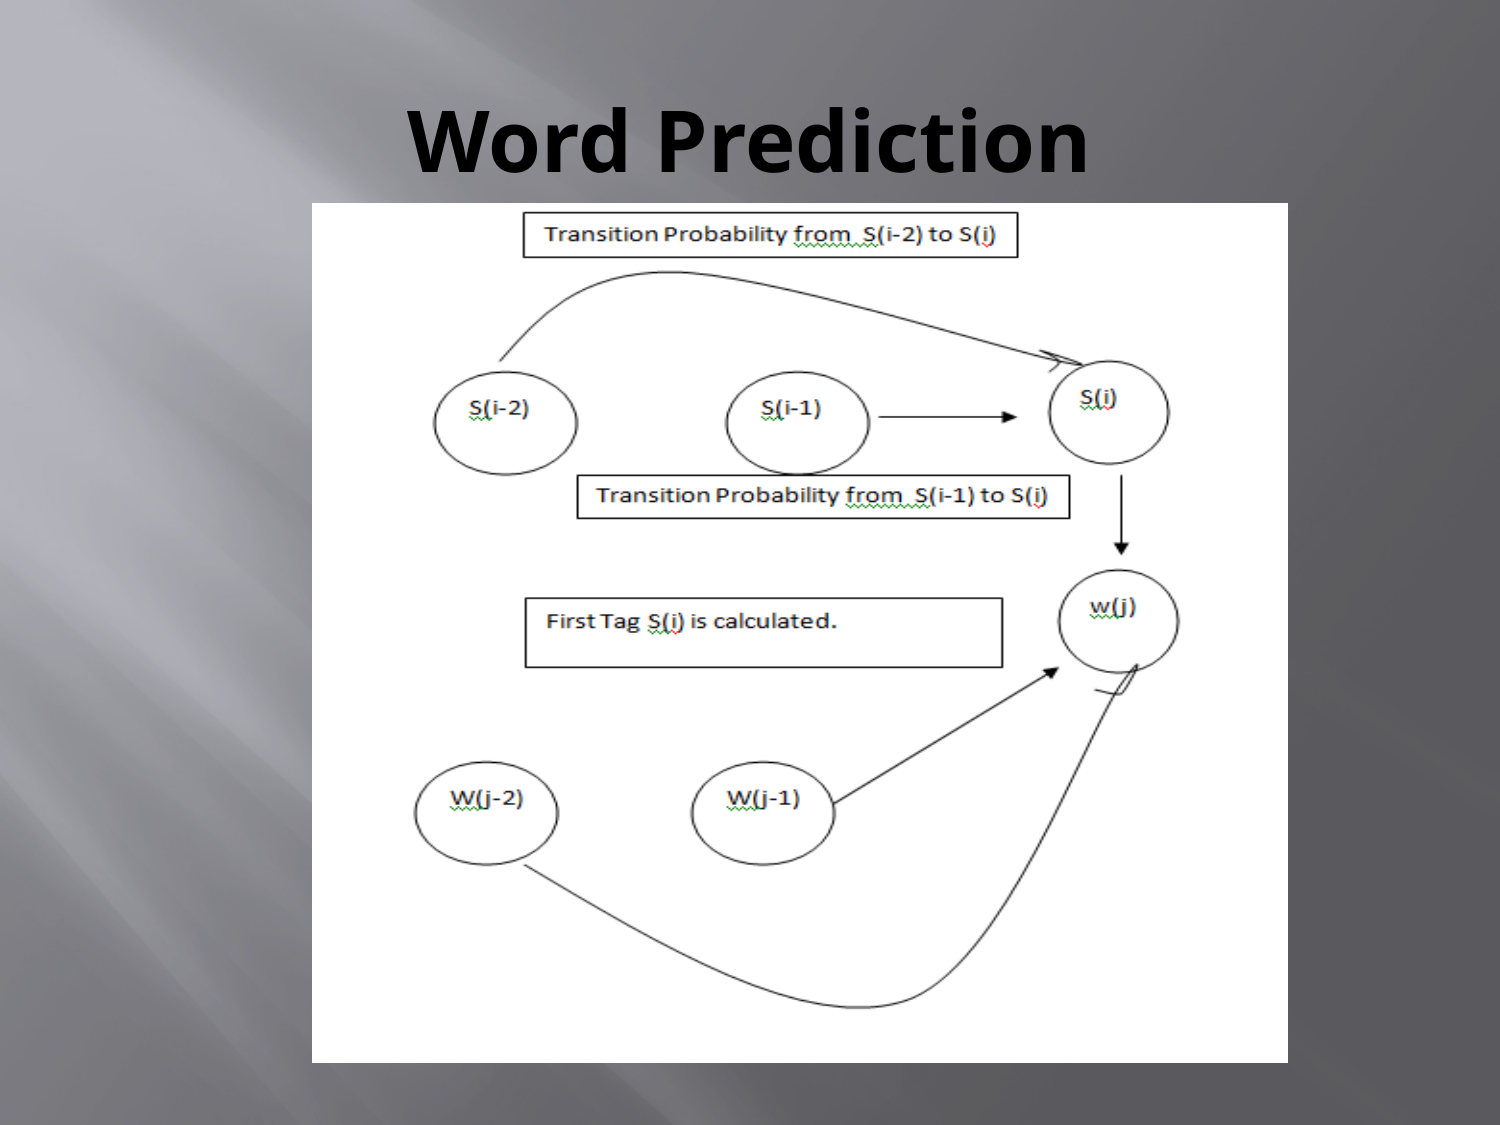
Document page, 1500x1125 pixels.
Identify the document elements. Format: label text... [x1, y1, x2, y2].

title Word Prediction [75, 45, 1425, 233]
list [312, 203, 1288, 1063]
